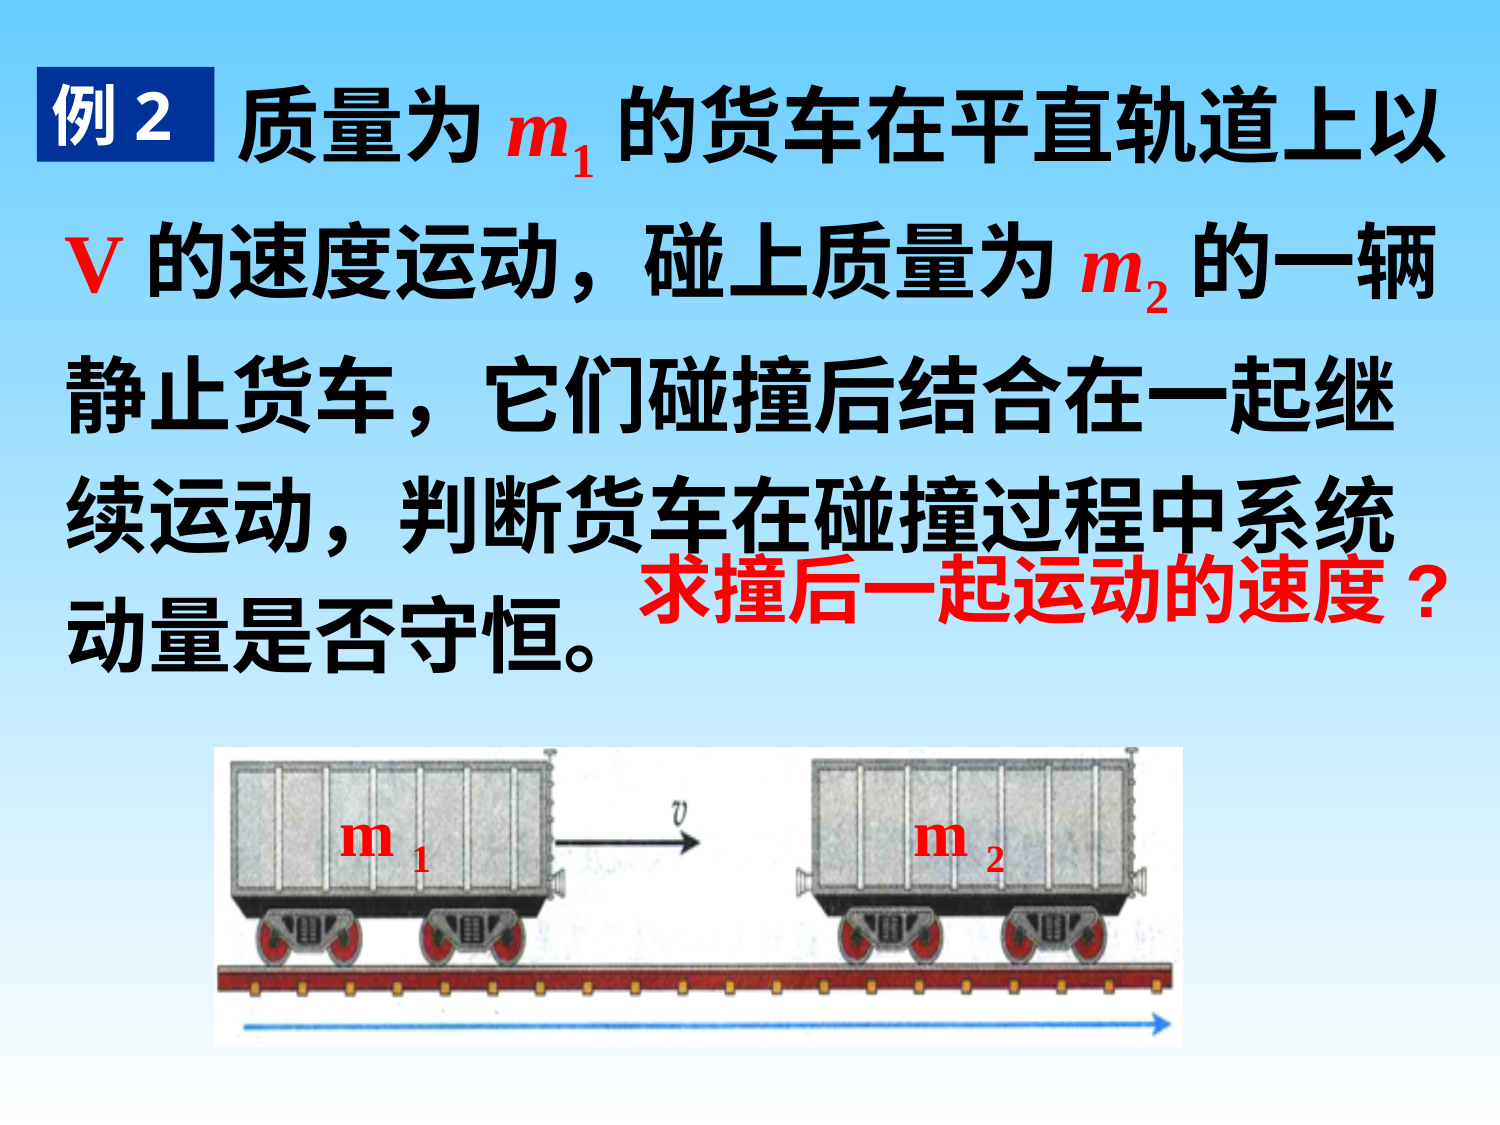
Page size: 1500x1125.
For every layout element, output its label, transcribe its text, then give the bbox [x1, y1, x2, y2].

text_box 质量为m1的货车在平直轨道上以V的速度运动，碰上质量为m2的一辆静止货车，它们碰撞后结合在一起继续运动，判断货车在碰撞过程中系统动量是否守恒。 [49, 42, 1482, 691]
picture [213, 746, 1184, 1047]
text_box 求撞后一起运动的速度? [623, 534, 1424, 640]
text_box 例2 [36, 66, 215, 162]
